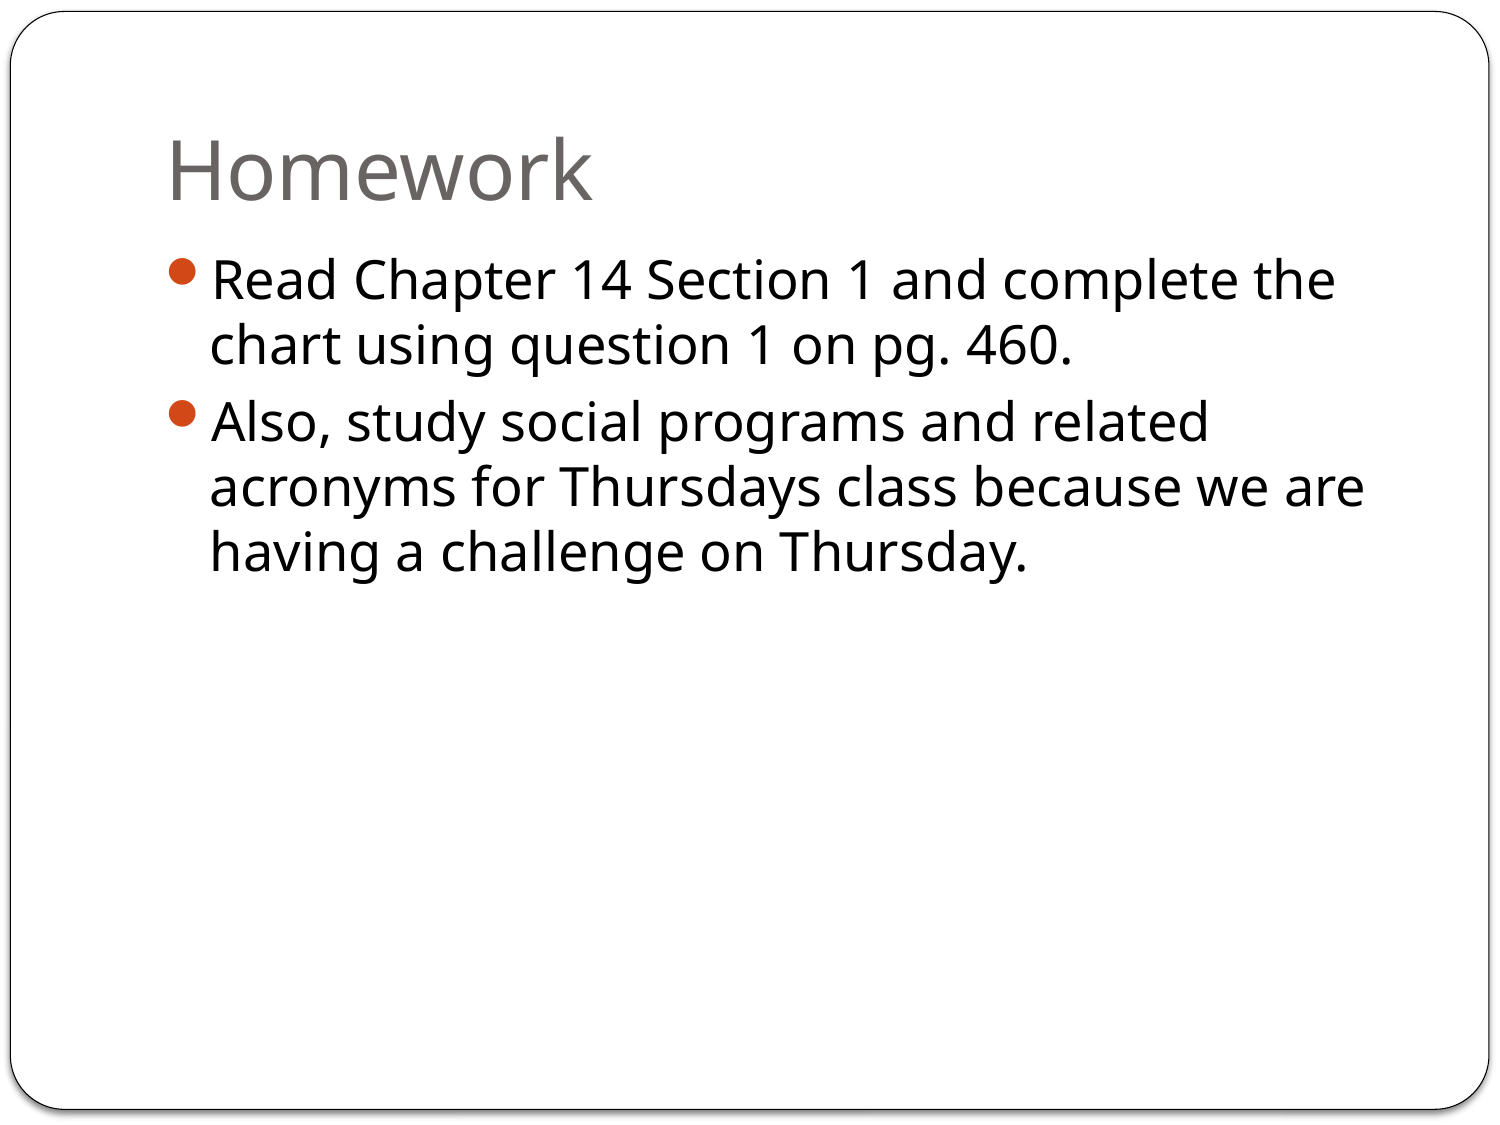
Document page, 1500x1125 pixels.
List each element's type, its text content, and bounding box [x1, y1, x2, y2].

list Read Chapter 14 Section 1 and complete the chart using question 1 on pg. 460. Also, study social programs and related acronyms for Thursdays class because we are having a challenge on Thursday. [149, 237, 1426, 988]
title Homework [149, 44, 1426, 233]
